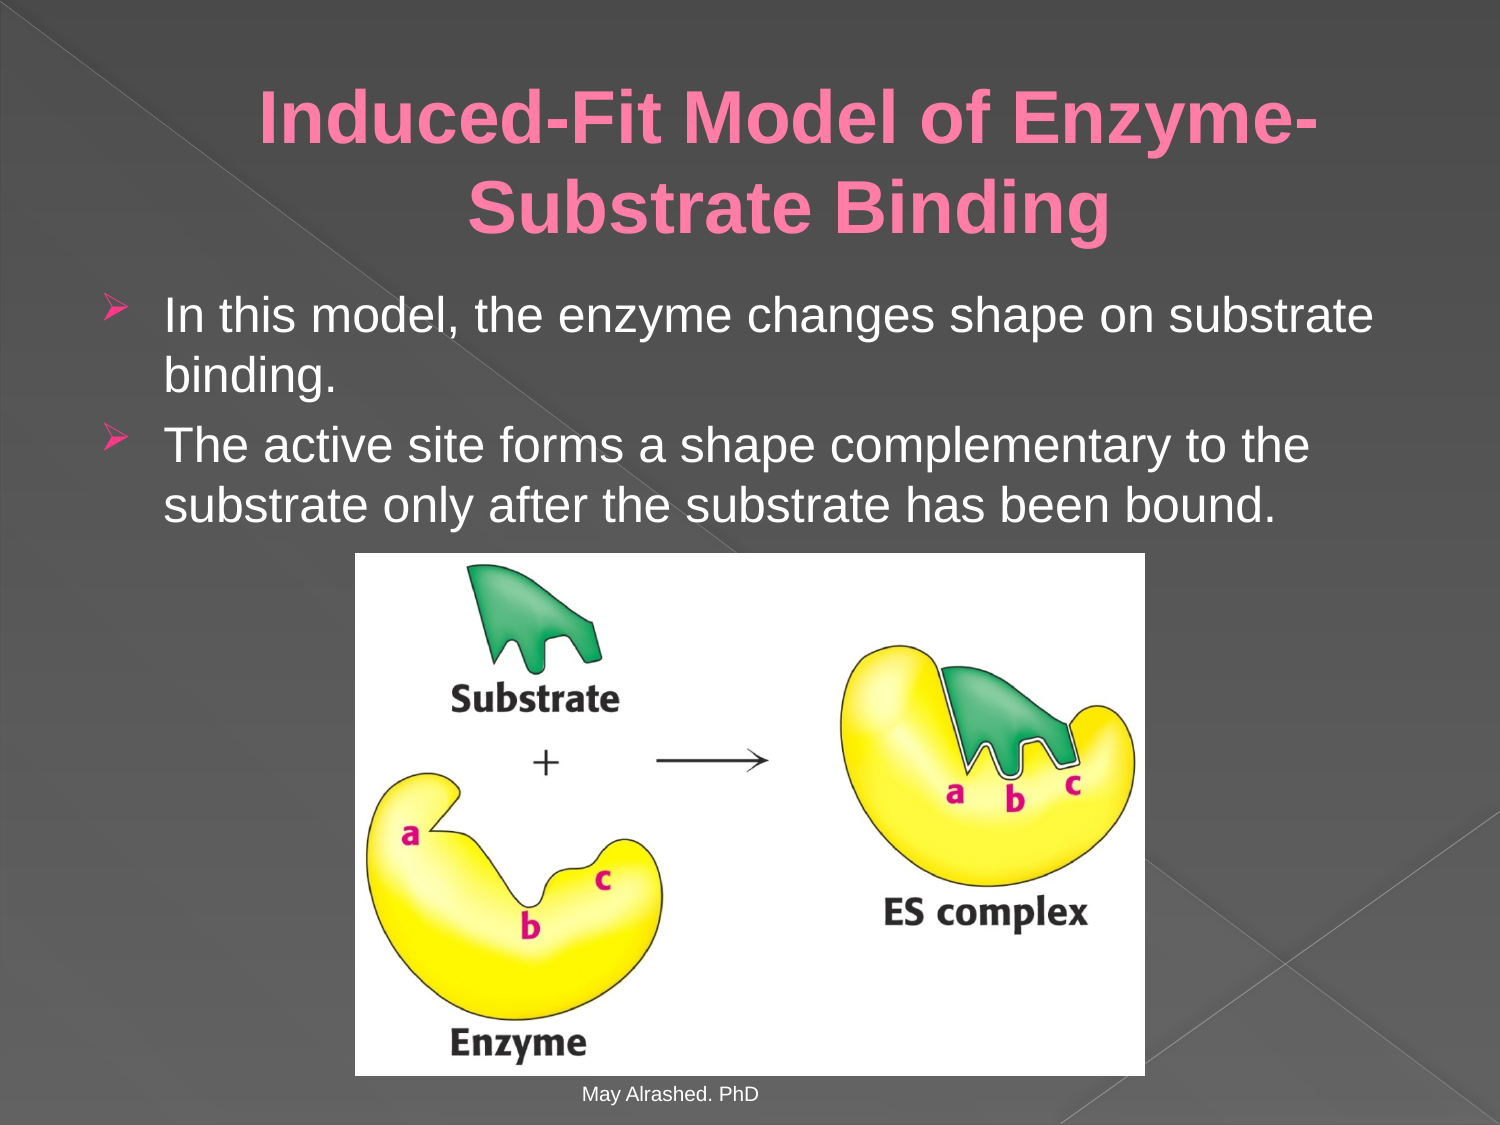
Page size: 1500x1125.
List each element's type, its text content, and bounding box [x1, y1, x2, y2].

footer May Alrashed. PhD [75, 1063, 774, 1113]
title Induced-Fit Model of Enzyme-Substrate Binding [75, 43, 1425, 274]
list In this model, the enzyme changes shape on substrate binding. The active site forms a shape complementary to the substrate only after the substrate has been bound. [75, 275, 1425, 1025]
picture [356, 554, 1144, 1076]
